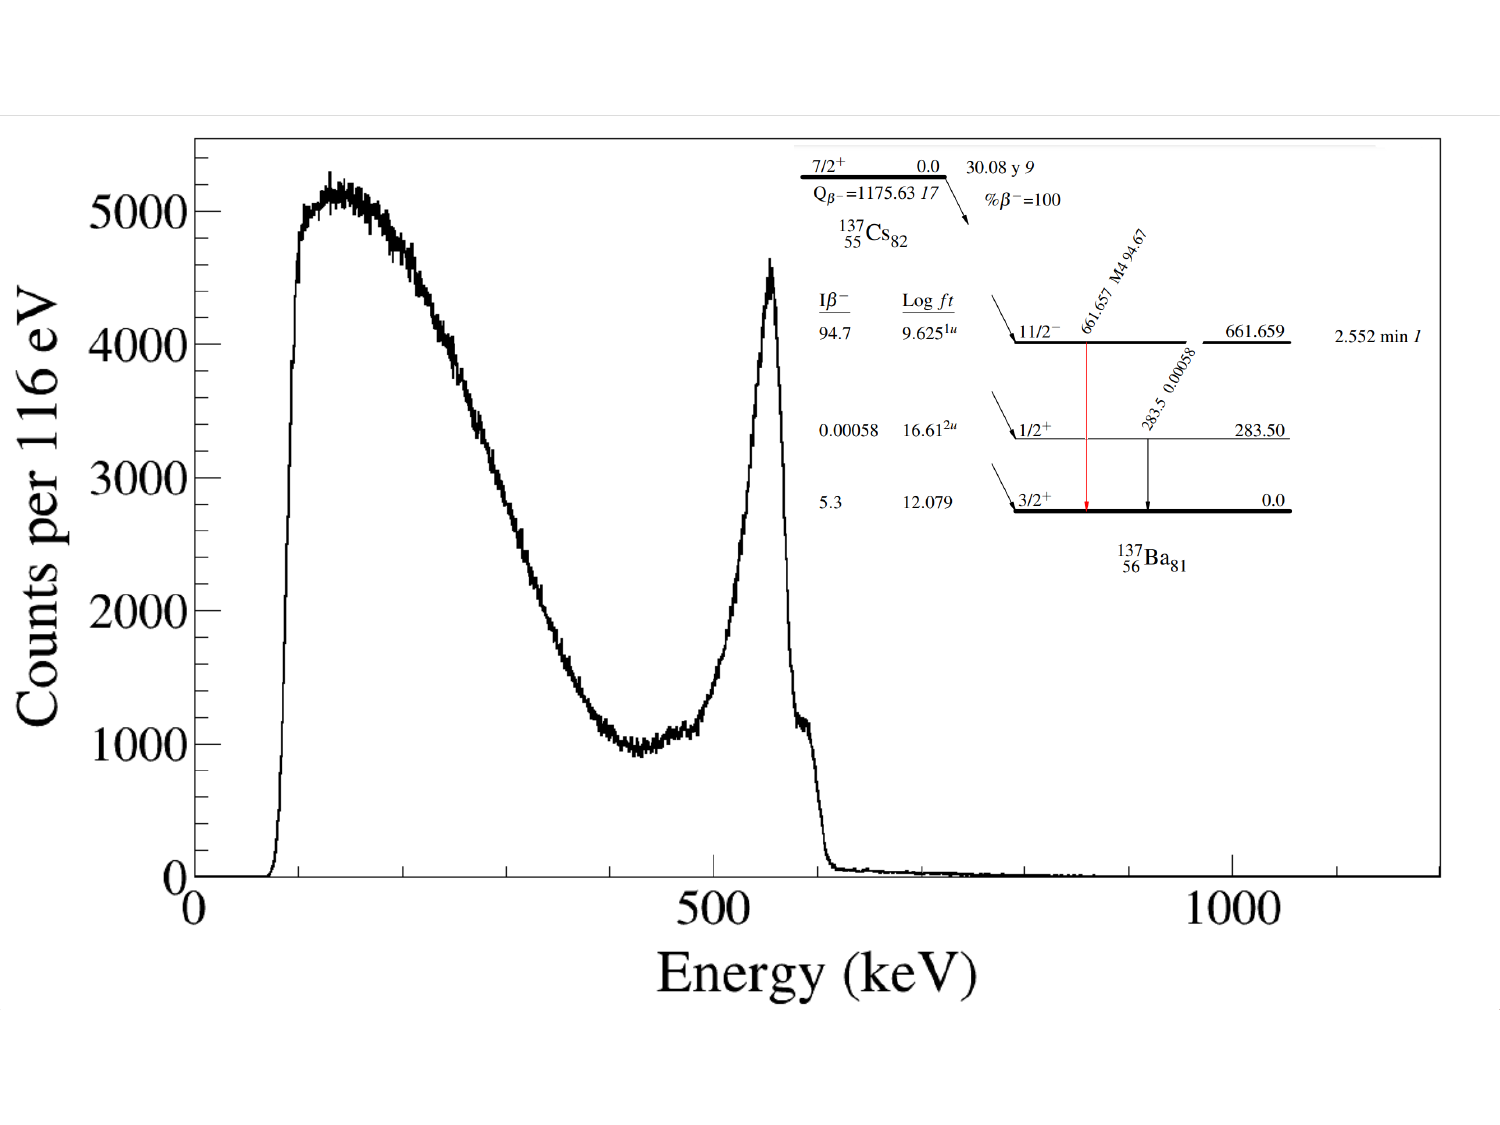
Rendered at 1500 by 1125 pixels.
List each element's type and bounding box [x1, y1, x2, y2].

picture [0, 115, 1500, 1010]
